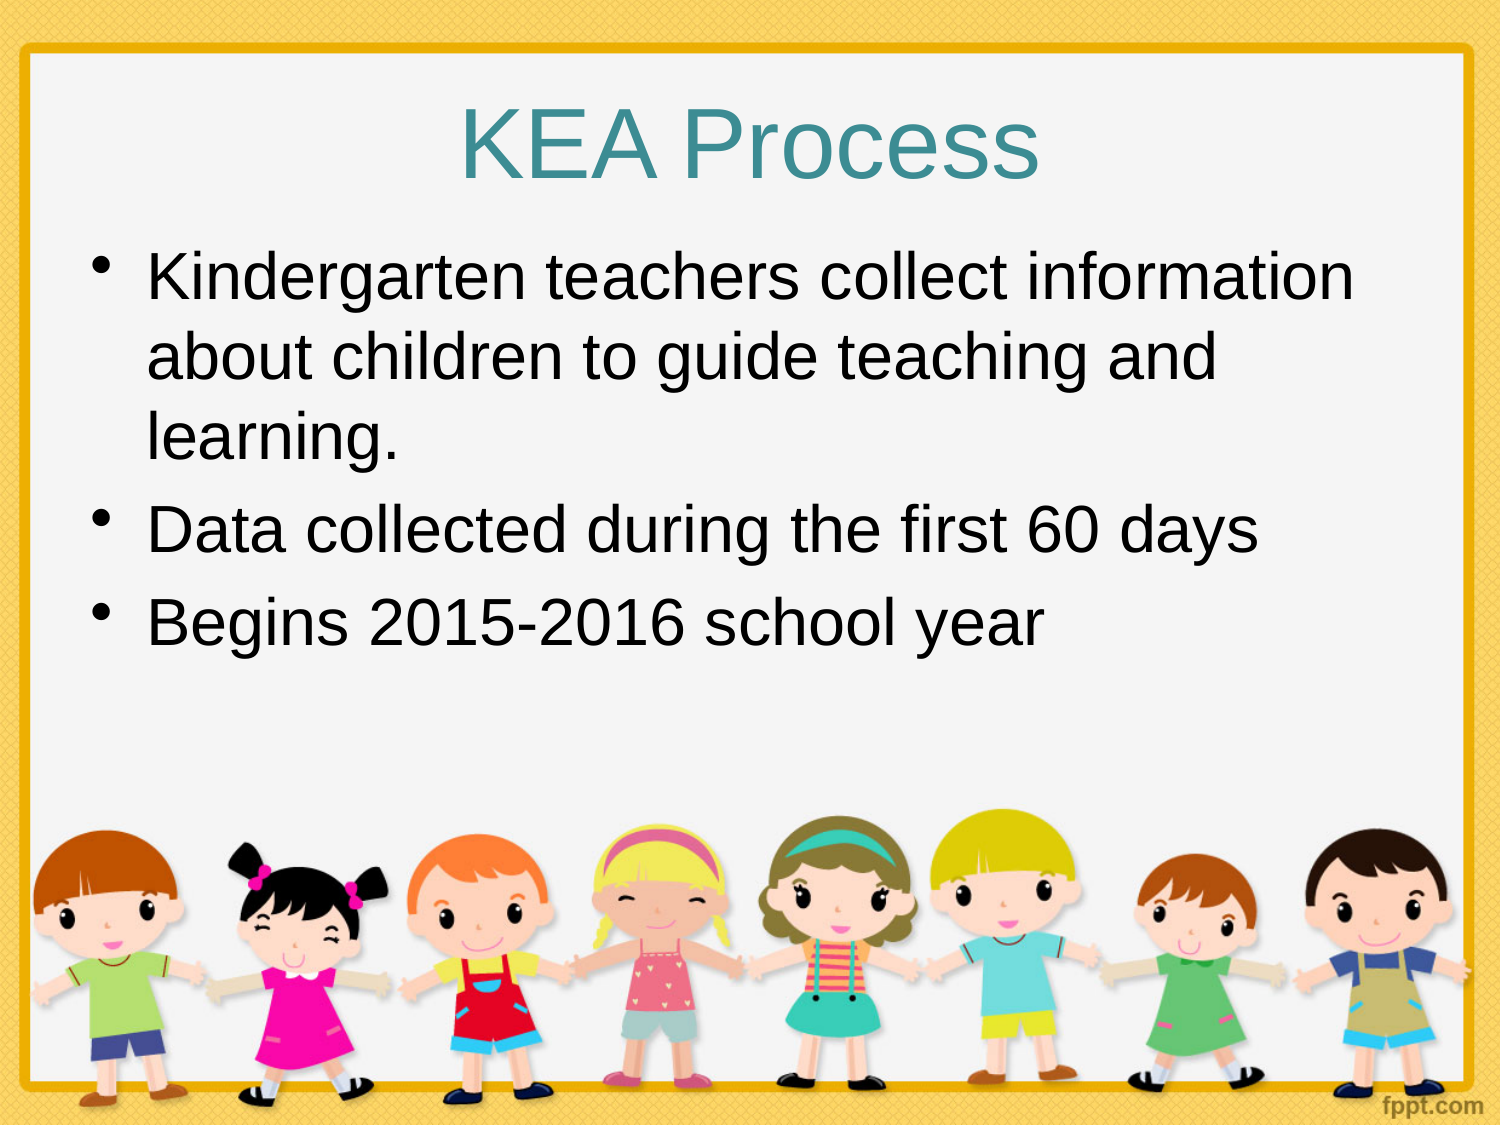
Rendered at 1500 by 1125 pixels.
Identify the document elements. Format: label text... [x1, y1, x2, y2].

title KEA Process [75, 45, 1425, 224]
list Kindergarten teachers collect information about children to guide teaching and learning. Data collected during the first 60 days Begins 2015-2016 school year [75, 224, 1425, 1005]
picture [0, 0, 1500, 1125]
